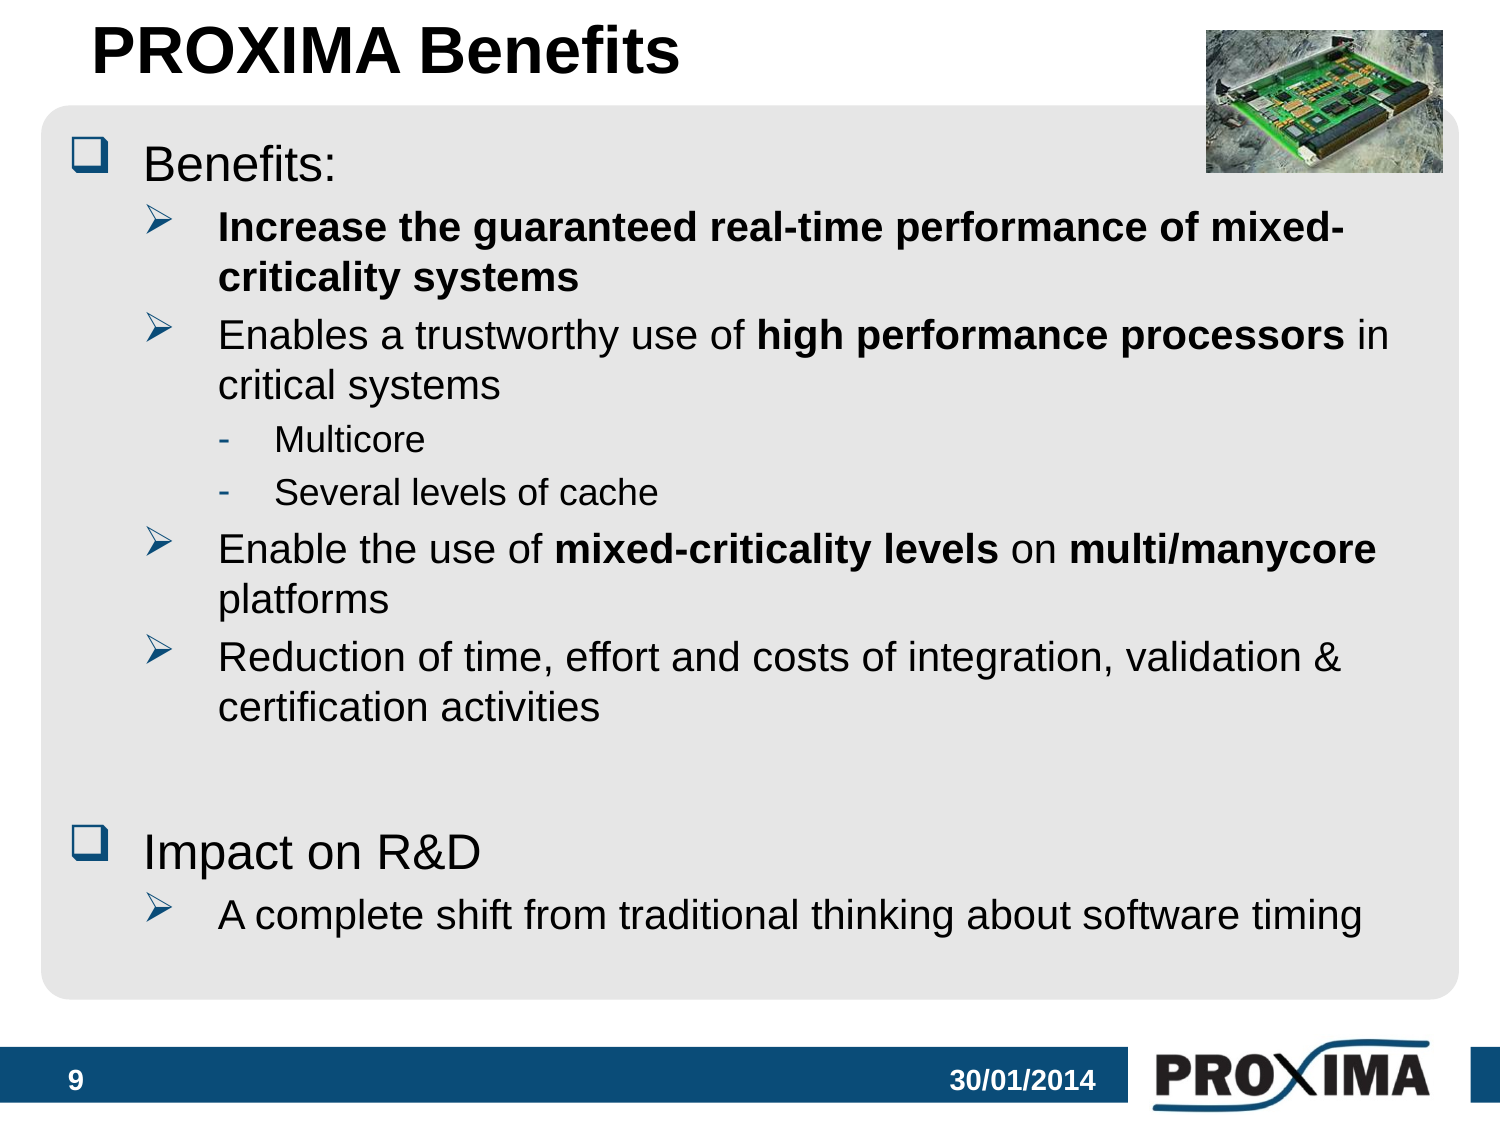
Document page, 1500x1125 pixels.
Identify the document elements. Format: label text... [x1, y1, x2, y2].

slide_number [53, 1053, 1117, 1103]
list Benefits: Increase the guaranteed real-time performance of mixed-criticality systems Enables a trustworthy use of high performance processors in critical systems Multicore Several levels of cache Enable the use of mixed-criticality levels on multi/manycore platforms Reduction of time, effort and costs of integration, validation & certification activities Impact on R&D A complete shift from traditional thinking about software timing [53, 101, 1459, 1000]
picture [1206, 30, 1443, 174]
title PROXIMA Benefits [76, 0, 1459, 101]
picture [1149, 1034, 1434, 1115]
